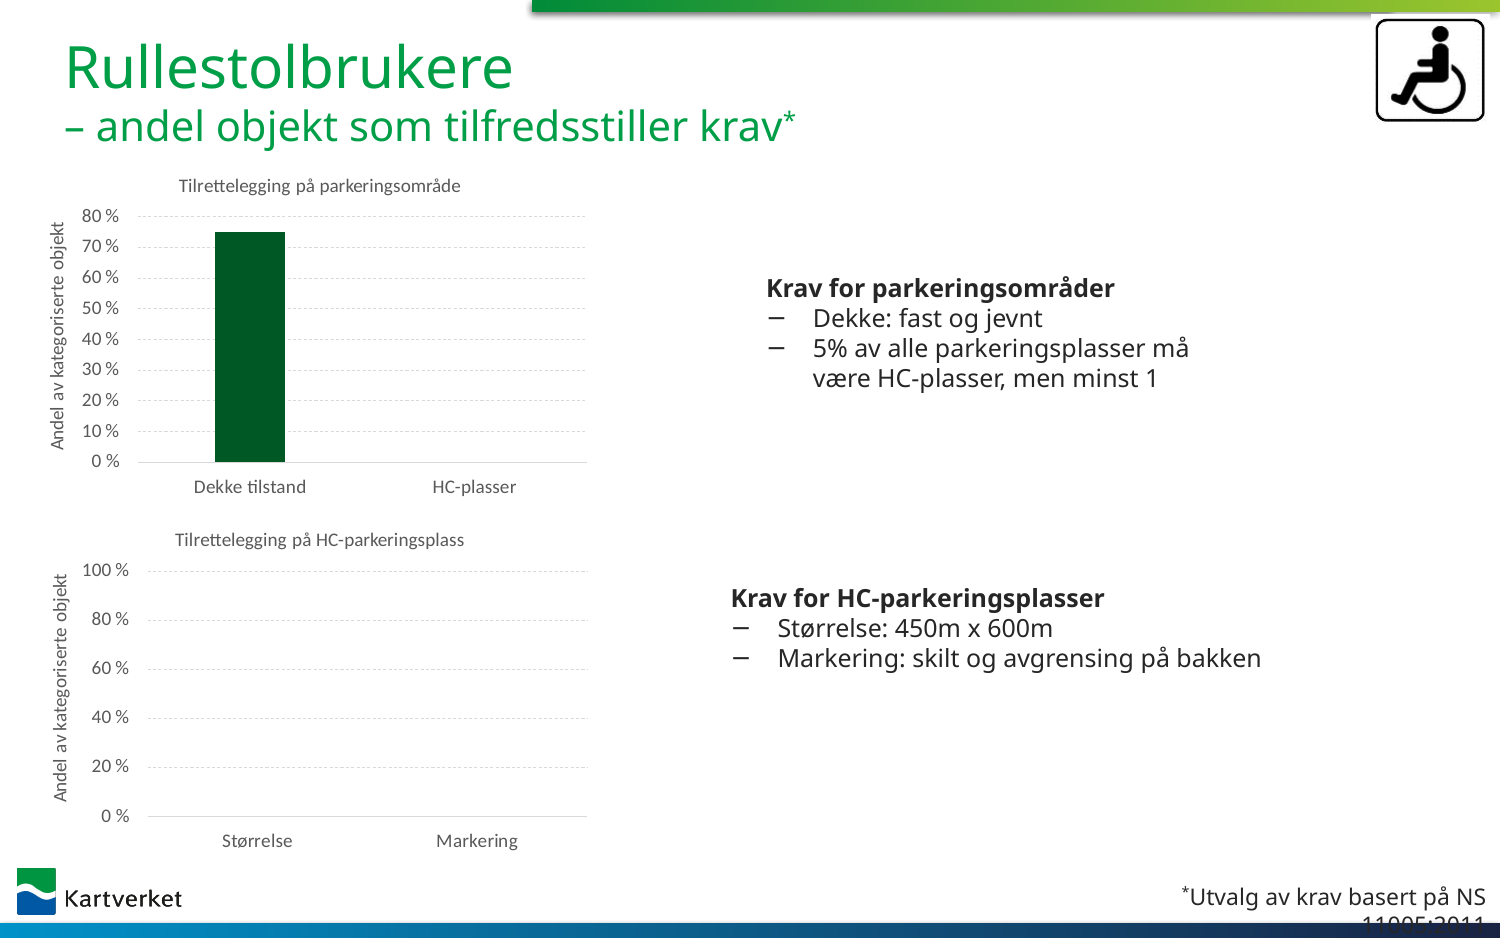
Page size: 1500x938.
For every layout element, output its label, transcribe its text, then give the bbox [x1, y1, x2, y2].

picture [41, 520, 598, 859]
text_box Rullestolbrukere – andel objekt som tilfredsstiller krav* [49, 23, 1431, 158]
picture [1371, 13, 1491, 127]
text_box Krav for HC-parkeringsplasser Størrelse: 450m x 600m Markering: skilt og avgrensing på bakken [715, 574, 1278, 680]
picture [41, 166, 598, 505]
text_box Krav for parkeringsområder Dekke: fast og jevnt 5% av alle parkeringsplasser må være HC-plasser, men minst 1 [751, 264, 1232, 400]
text_box *Utvalg av krav basert på NS 11005:2011 [1068, 873, 1500, 938]
